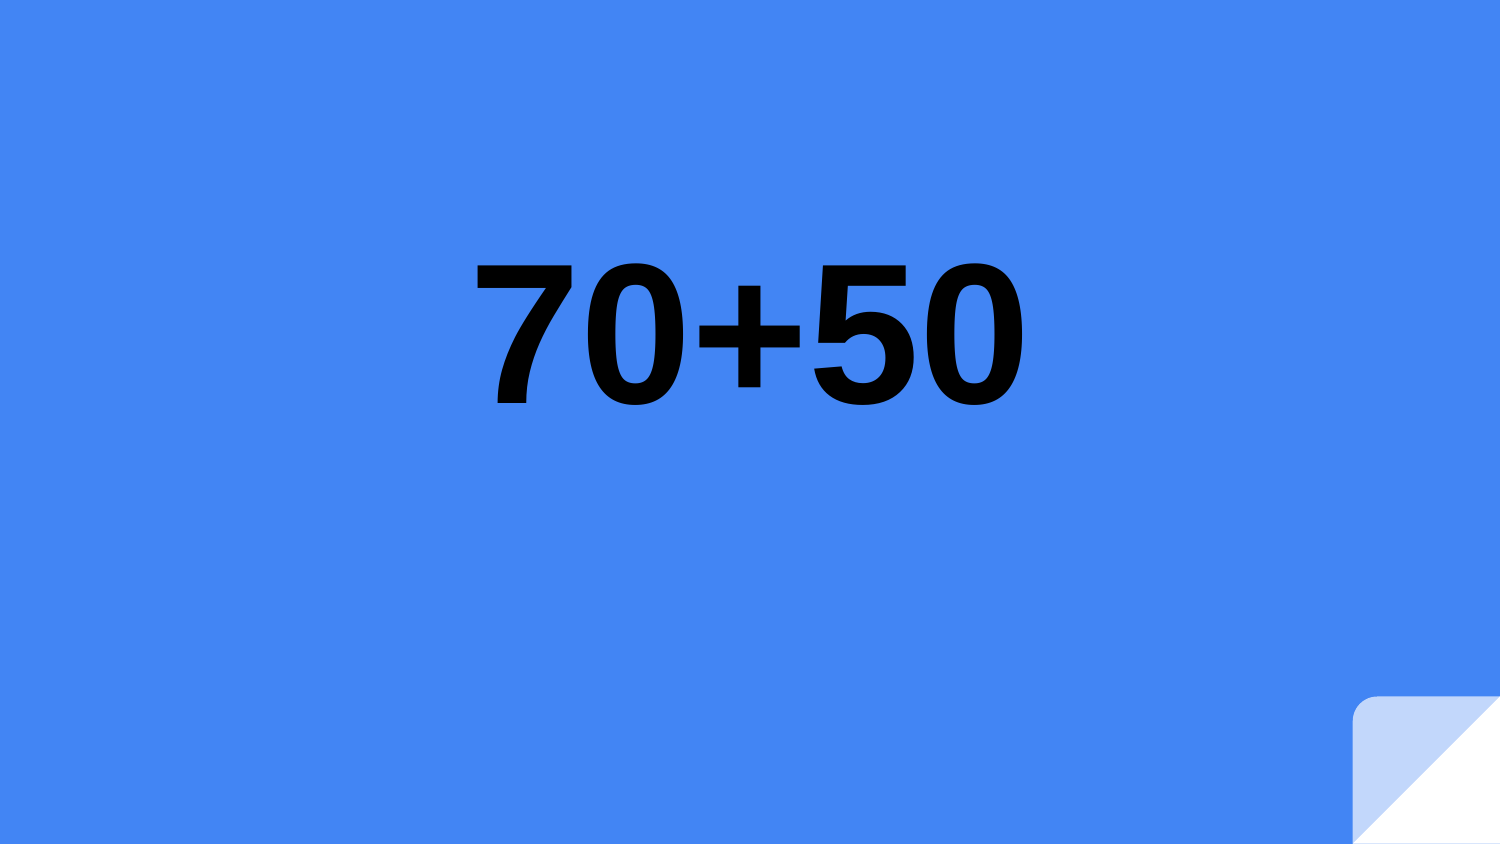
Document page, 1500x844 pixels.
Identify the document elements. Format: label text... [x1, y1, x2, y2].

title 70+50 [51, 207, 1449, 459]
